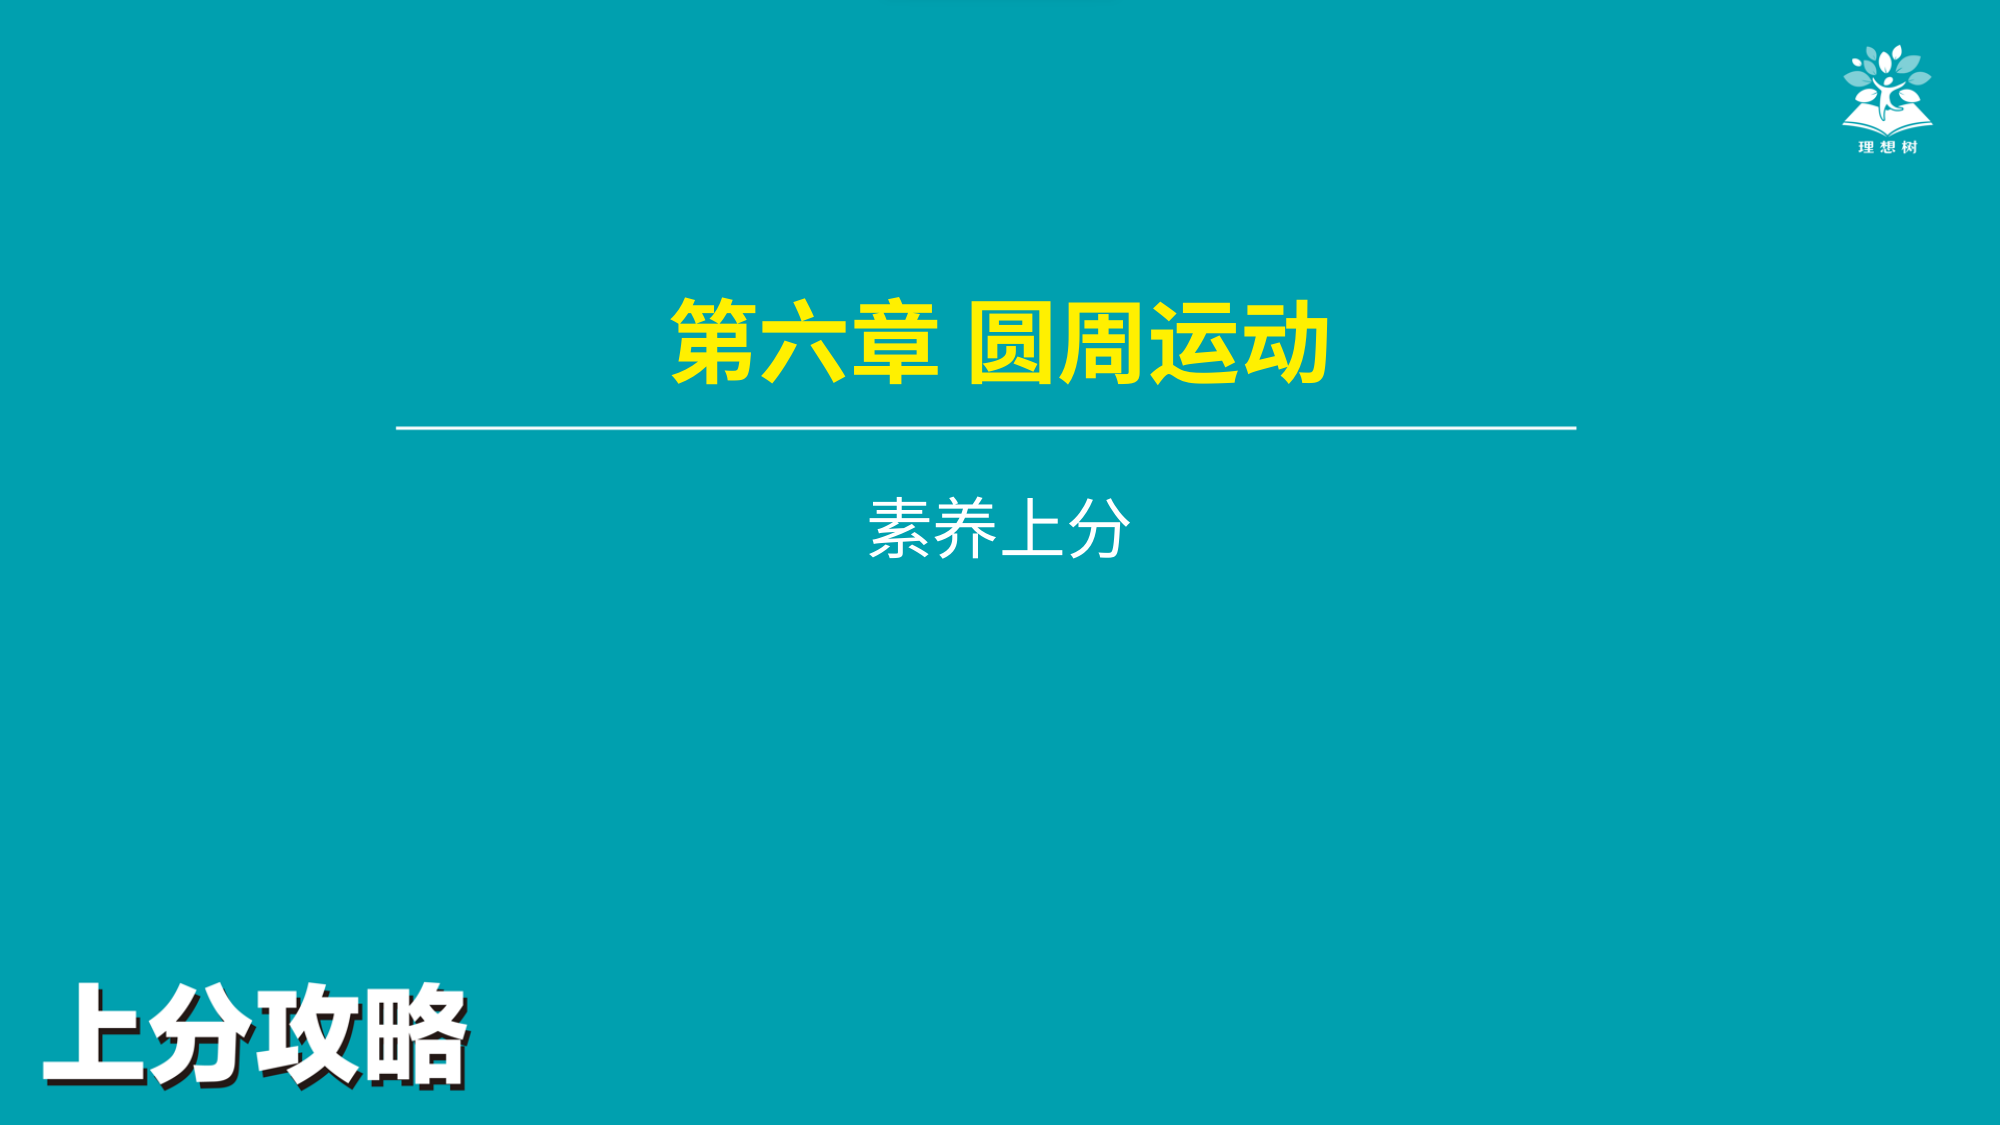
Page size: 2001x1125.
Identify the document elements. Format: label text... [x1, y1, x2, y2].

picture [0, 0, 2000, 265]
picture [0, 579, 2000, 1125]
text_box 素养上分 [0, 472, 2000, 579]
text_box 第六章 圆周运动 [0, 265, 2000, 413]
picture [0, 413, 2000, 472]
